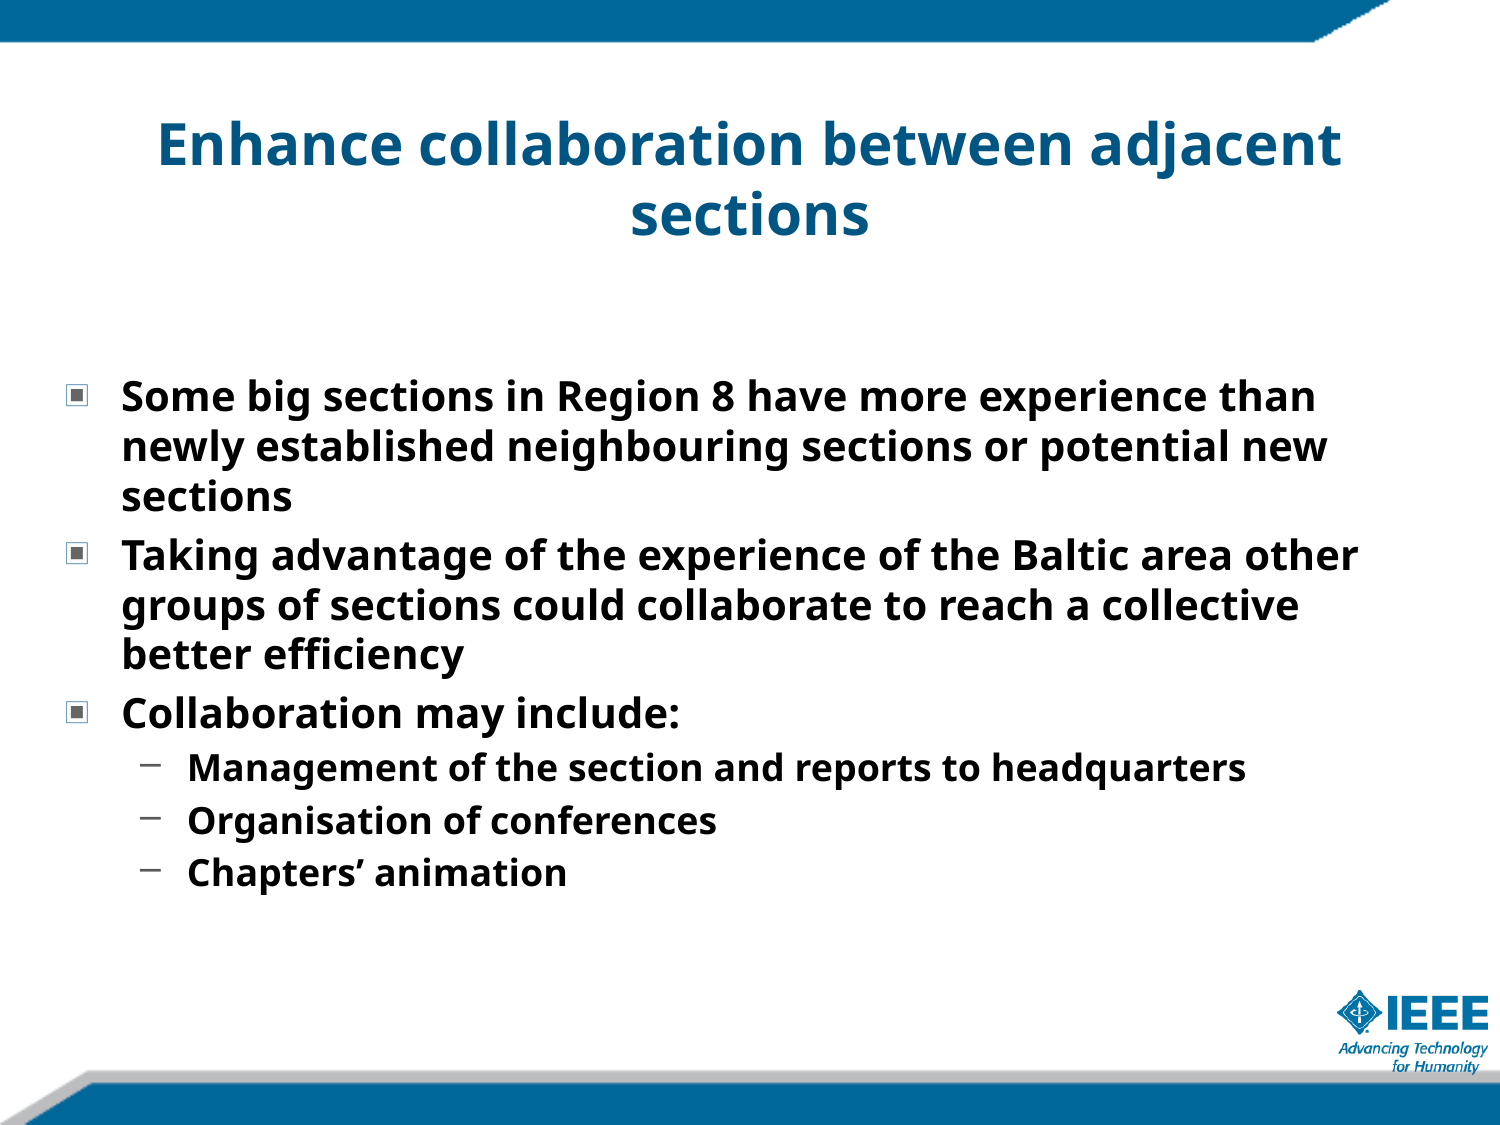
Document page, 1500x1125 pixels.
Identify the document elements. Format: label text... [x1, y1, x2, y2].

title Enhance collaboration between adjacent sections [112, 99, 1388, 201]
picture [0, 0, 1500, 1125]
list Some big sections in Region 8 have more experience than newly established neighbouring sections or potential new sections Taking advantage of the experience of the Baltic area other groups of sections could collaborate to reach a collective better efficiency Collaboration may include: Management of the section and reports to headquarters Organisation of conferences Chapters’ animation [49, 362, 1451, 1001]
